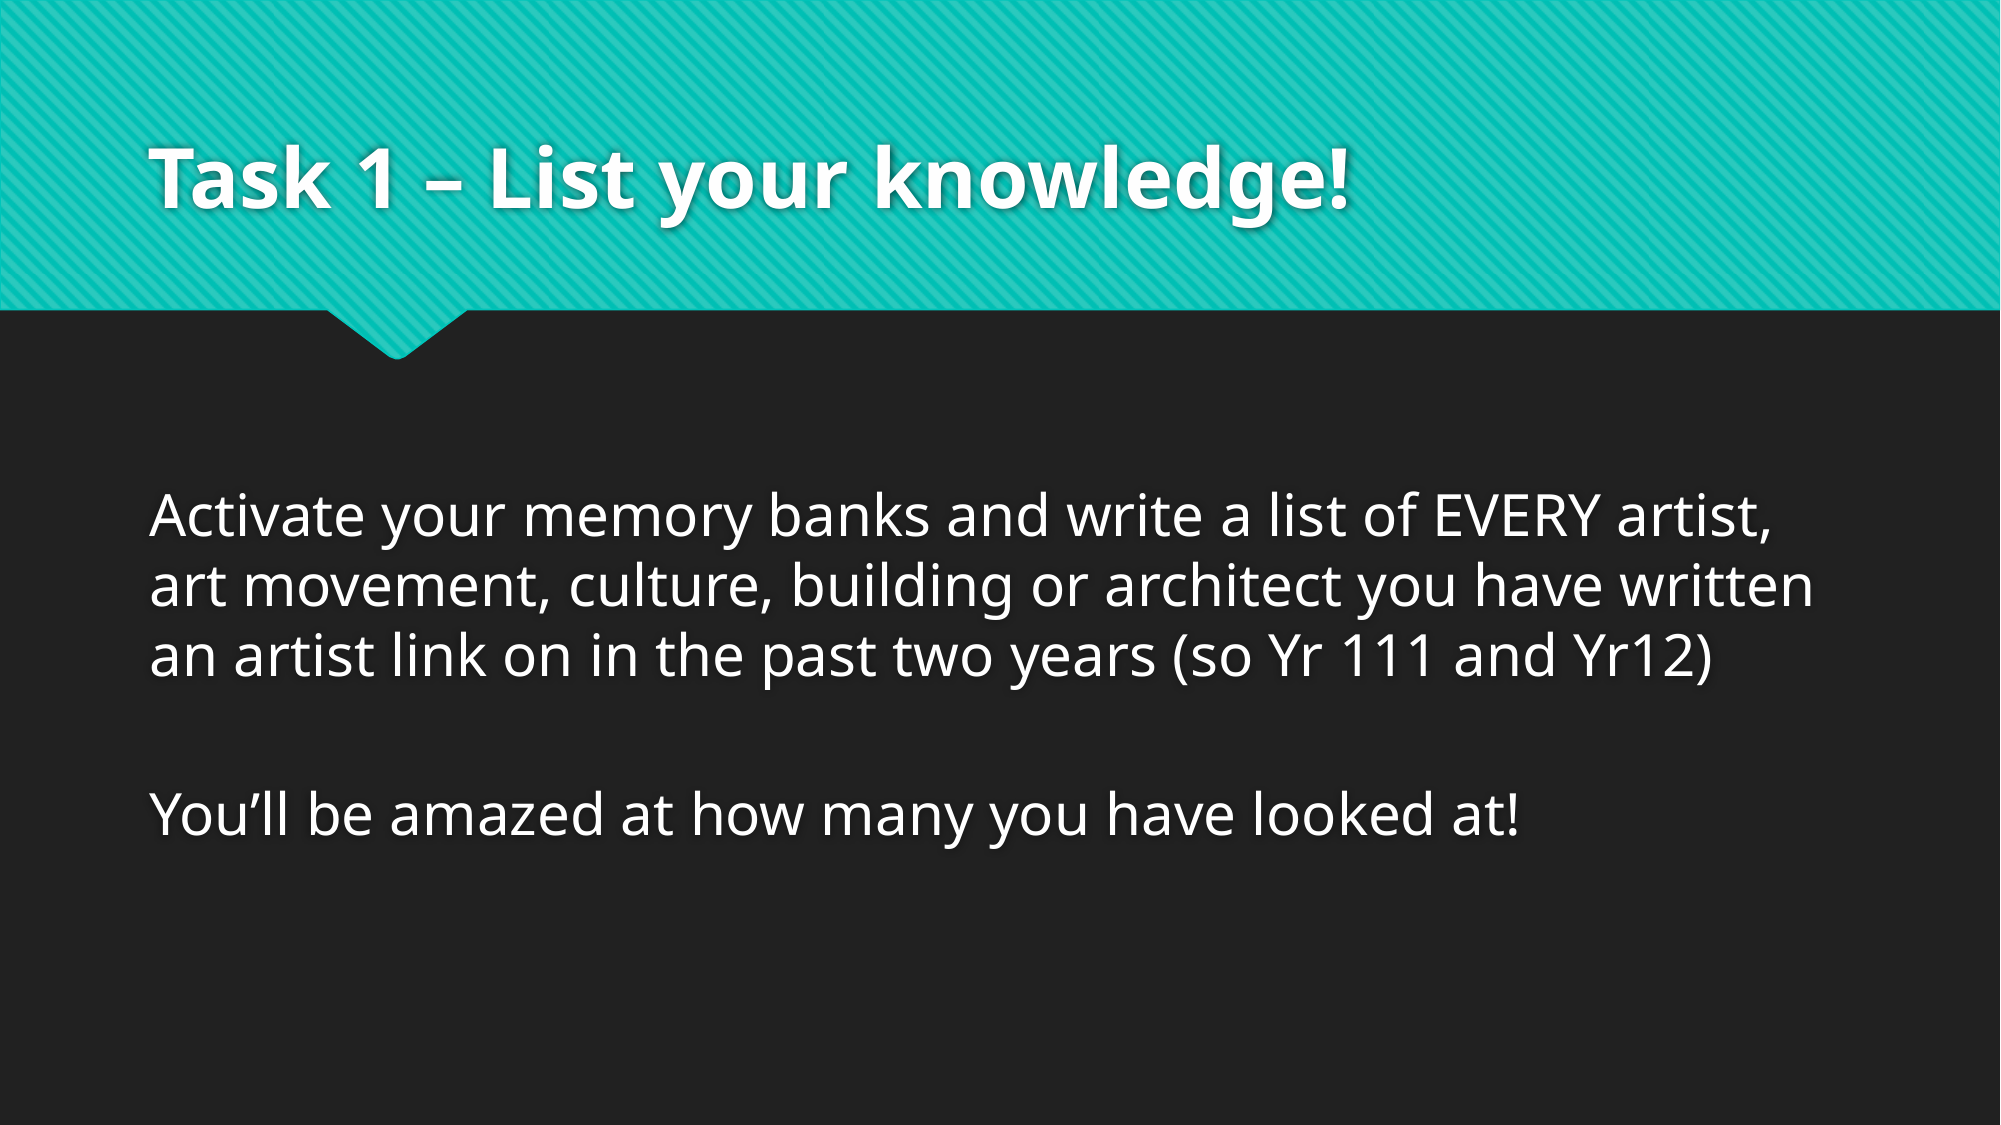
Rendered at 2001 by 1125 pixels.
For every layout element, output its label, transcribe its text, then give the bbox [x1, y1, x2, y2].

list Activate your memory banks and write a list of EVERY artist, art movement, culture, building or architect you have written an artist link on in the past two years (so Yr 111 and Yr12) You’ll be amazed at how many you have looked at! [134, 364, 1866, 962]
title Task 1 – List your knowledge! [132, 73, 1868, 233]
